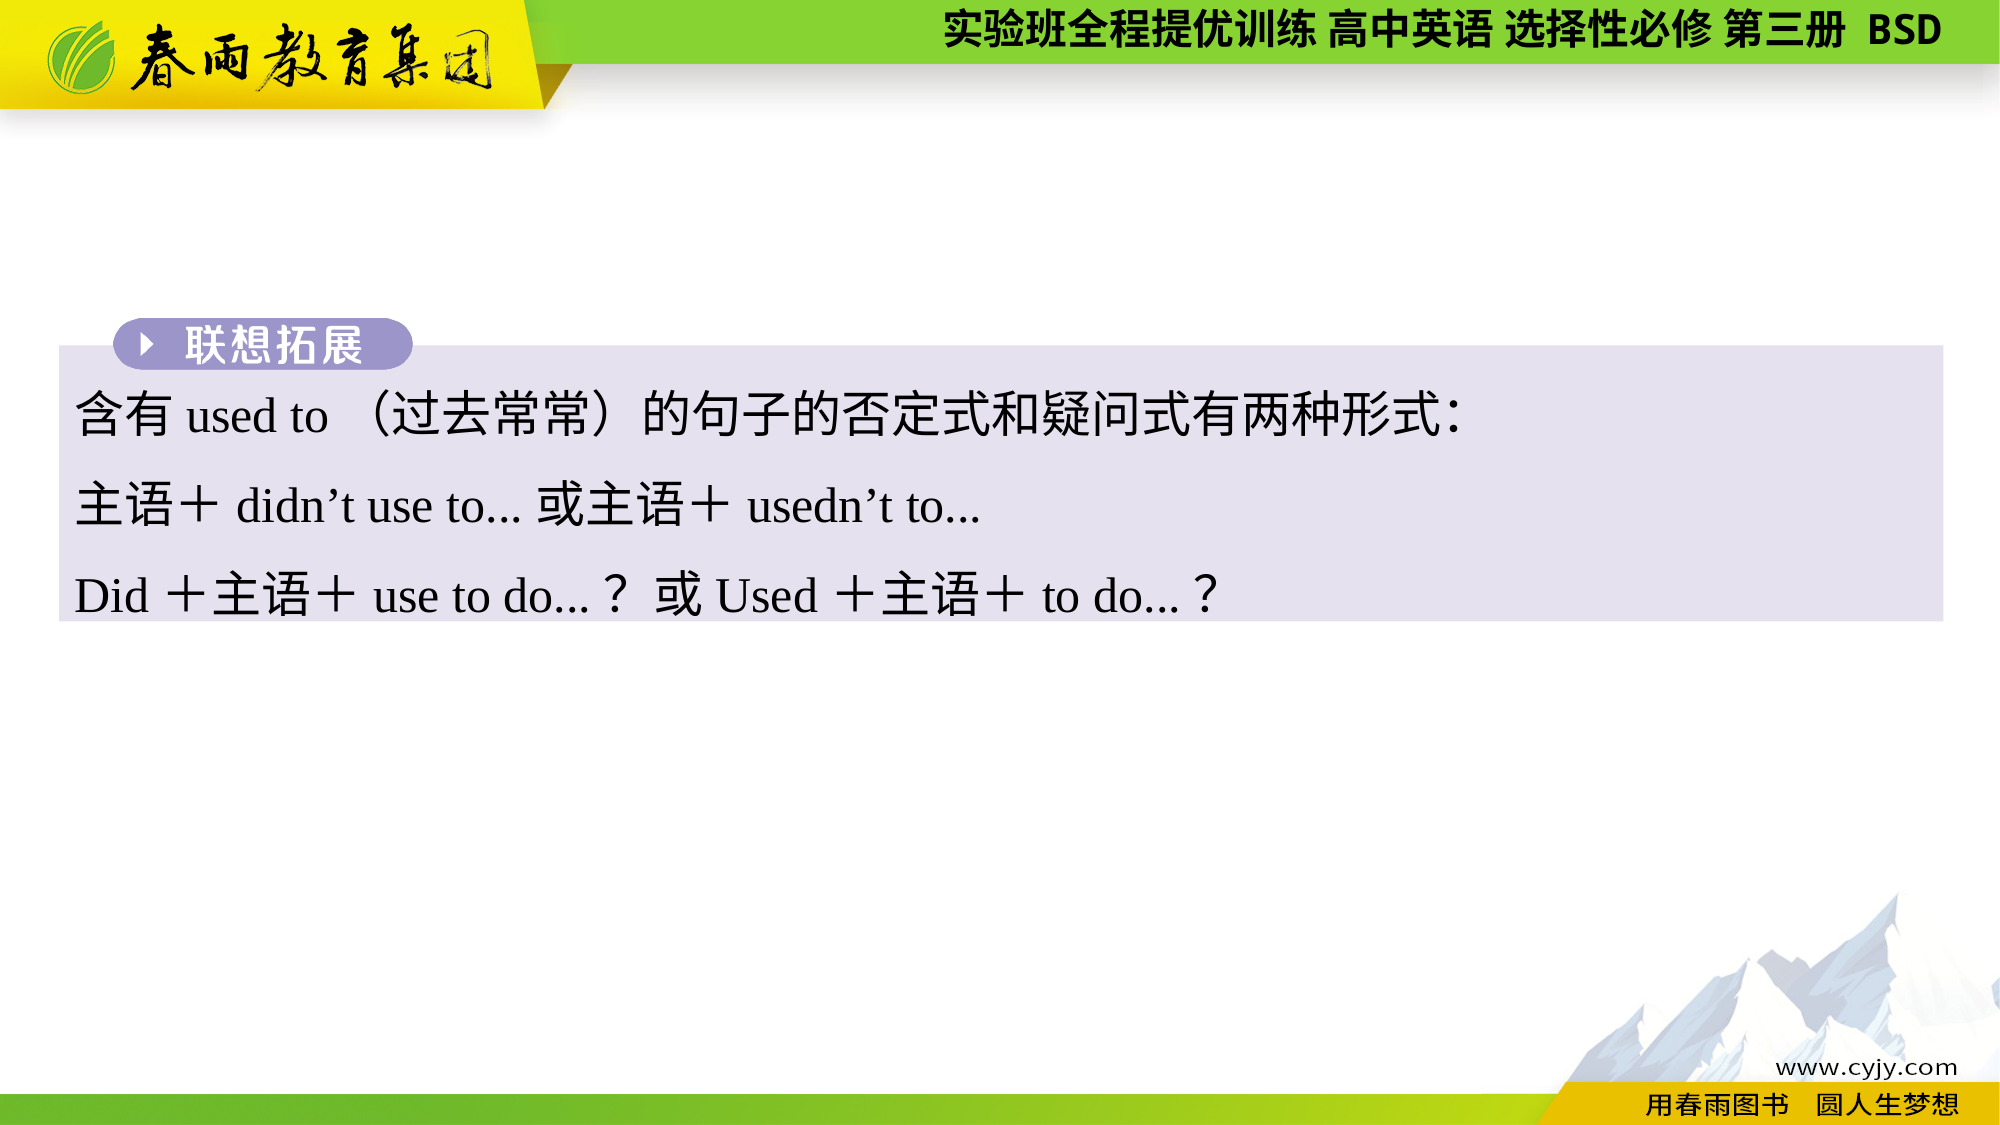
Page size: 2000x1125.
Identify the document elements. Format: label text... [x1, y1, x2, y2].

list 含有used to（过去常常）的句子的否定式和疑问式有两种形式： 主语＋didn’t use to...或主语＋usedn’t to... Did＋主语＋use to do...？或Used＋主语＋to do...？ [59, 345, 1944, 622]
picture [0, 0, 2000, 1125]
